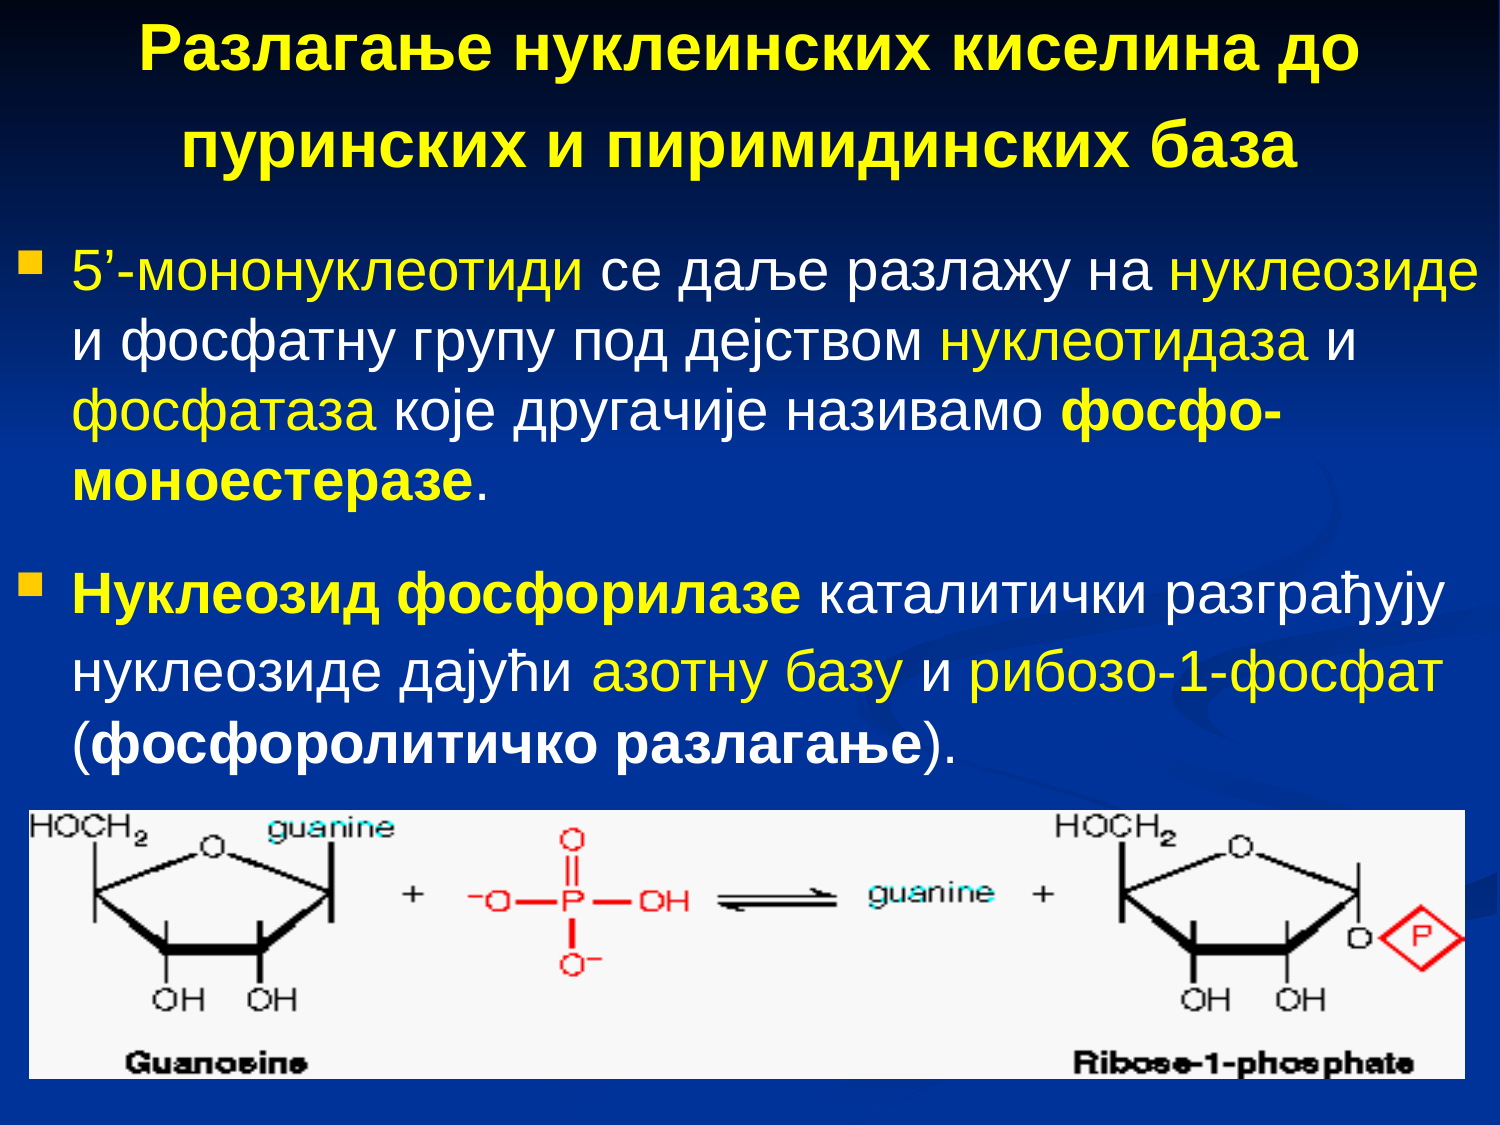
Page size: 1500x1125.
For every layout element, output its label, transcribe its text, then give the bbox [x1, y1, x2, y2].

list 5’-мононуклеотиди се даље разлажу на нуклеозиде и фосфатну групу под дејством нуклеотидаза и фосфатаза које другачије називамо фосфо-моноестеразе. Нуклеозид фосфорилазе каталитички разграђују нуклеозиде дајући азотну базу и рибозо-1-фосфат (фосфоролитичко разлагање). [0, 224, 1500, 968]
picture [29, 810, 1465, 1080]
title Разлагање нуклеинских киселина до пуринских и пиримидинских база [0, 0, 1500, 188]
